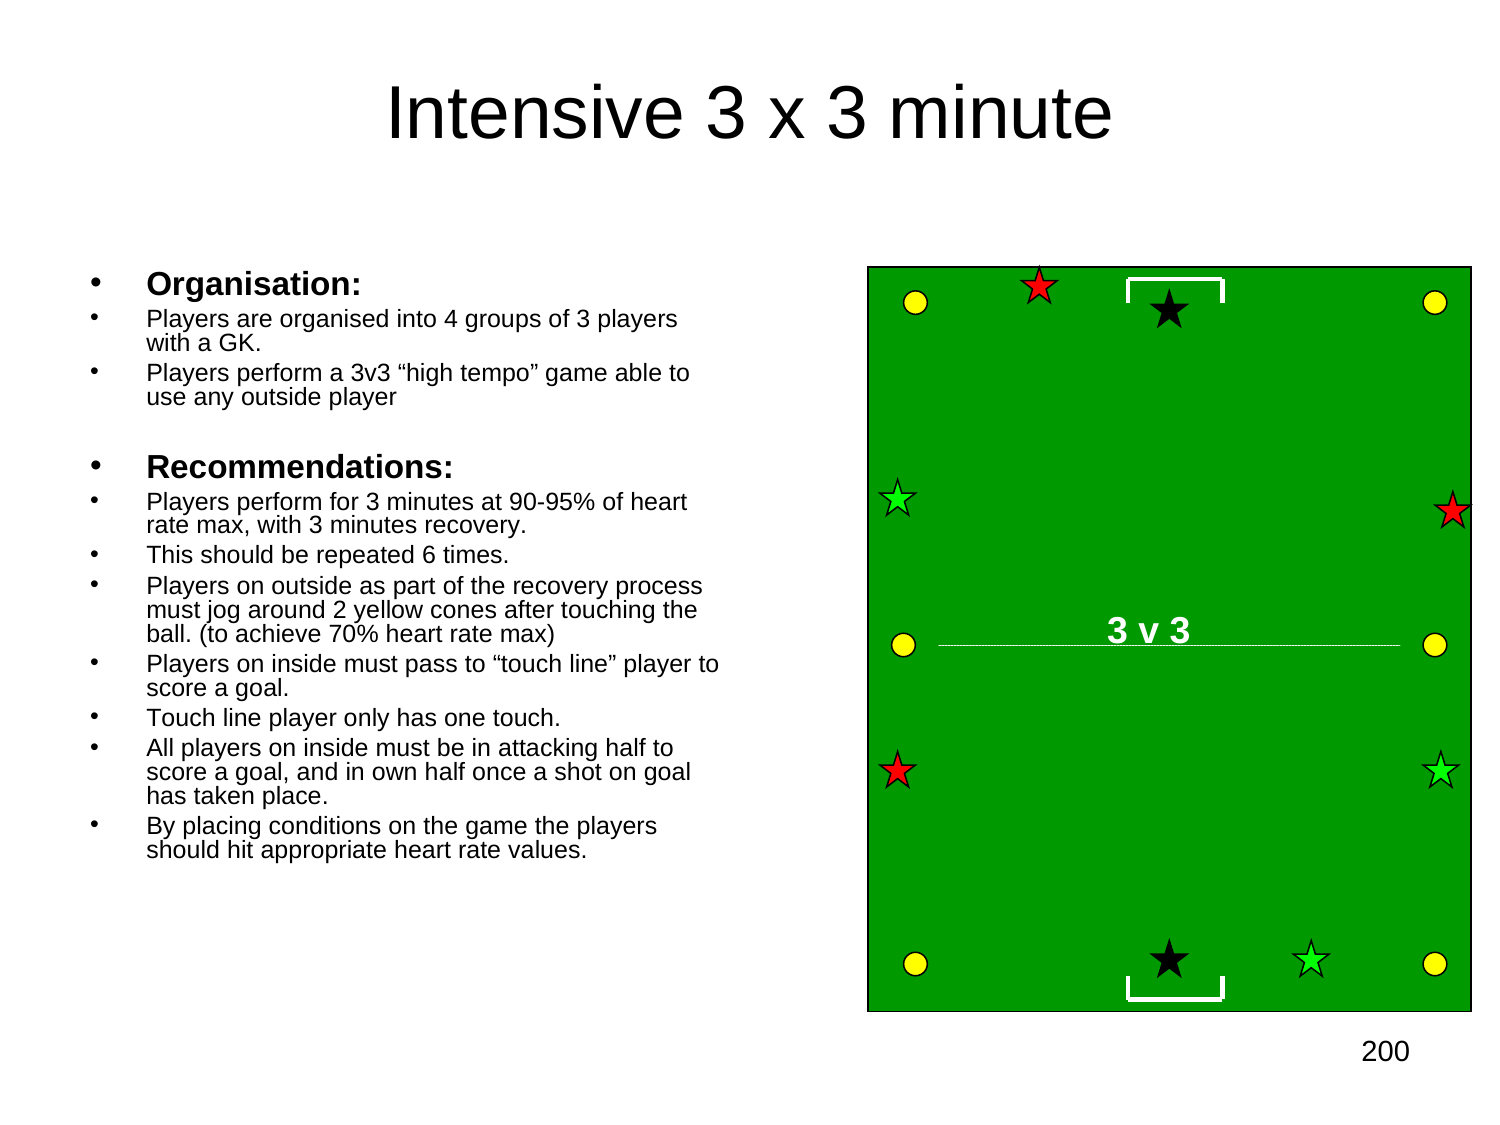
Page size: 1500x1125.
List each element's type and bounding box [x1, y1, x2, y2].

title [75, 45, 1425, 173]
text_box [1074, 1024, 1425, 1103]
list [75, 262, 738, 1005]
text_box [868, 267, 1471, 1012]
